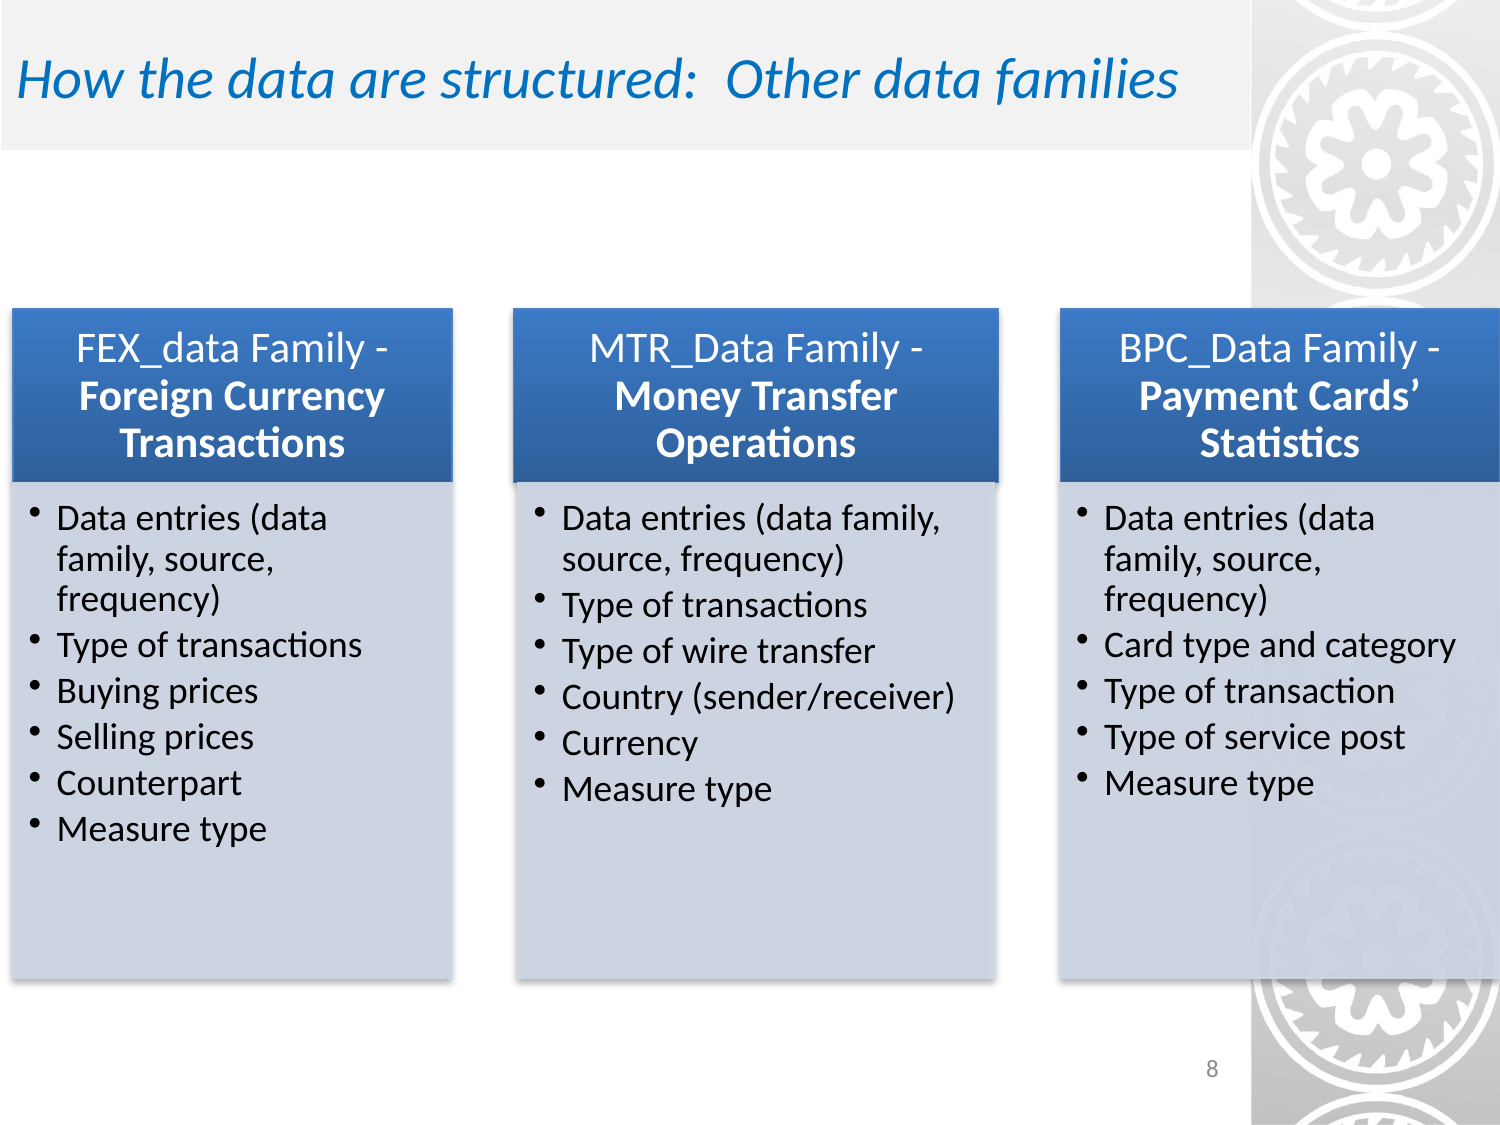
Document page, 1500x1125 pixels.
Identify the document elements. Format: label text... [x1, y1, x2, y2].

title How the data are structured: Other data families [1, 0, 1250, 150]
picture [0, 0, 1500, 1125]
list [12, 162, 1500, 1125]
